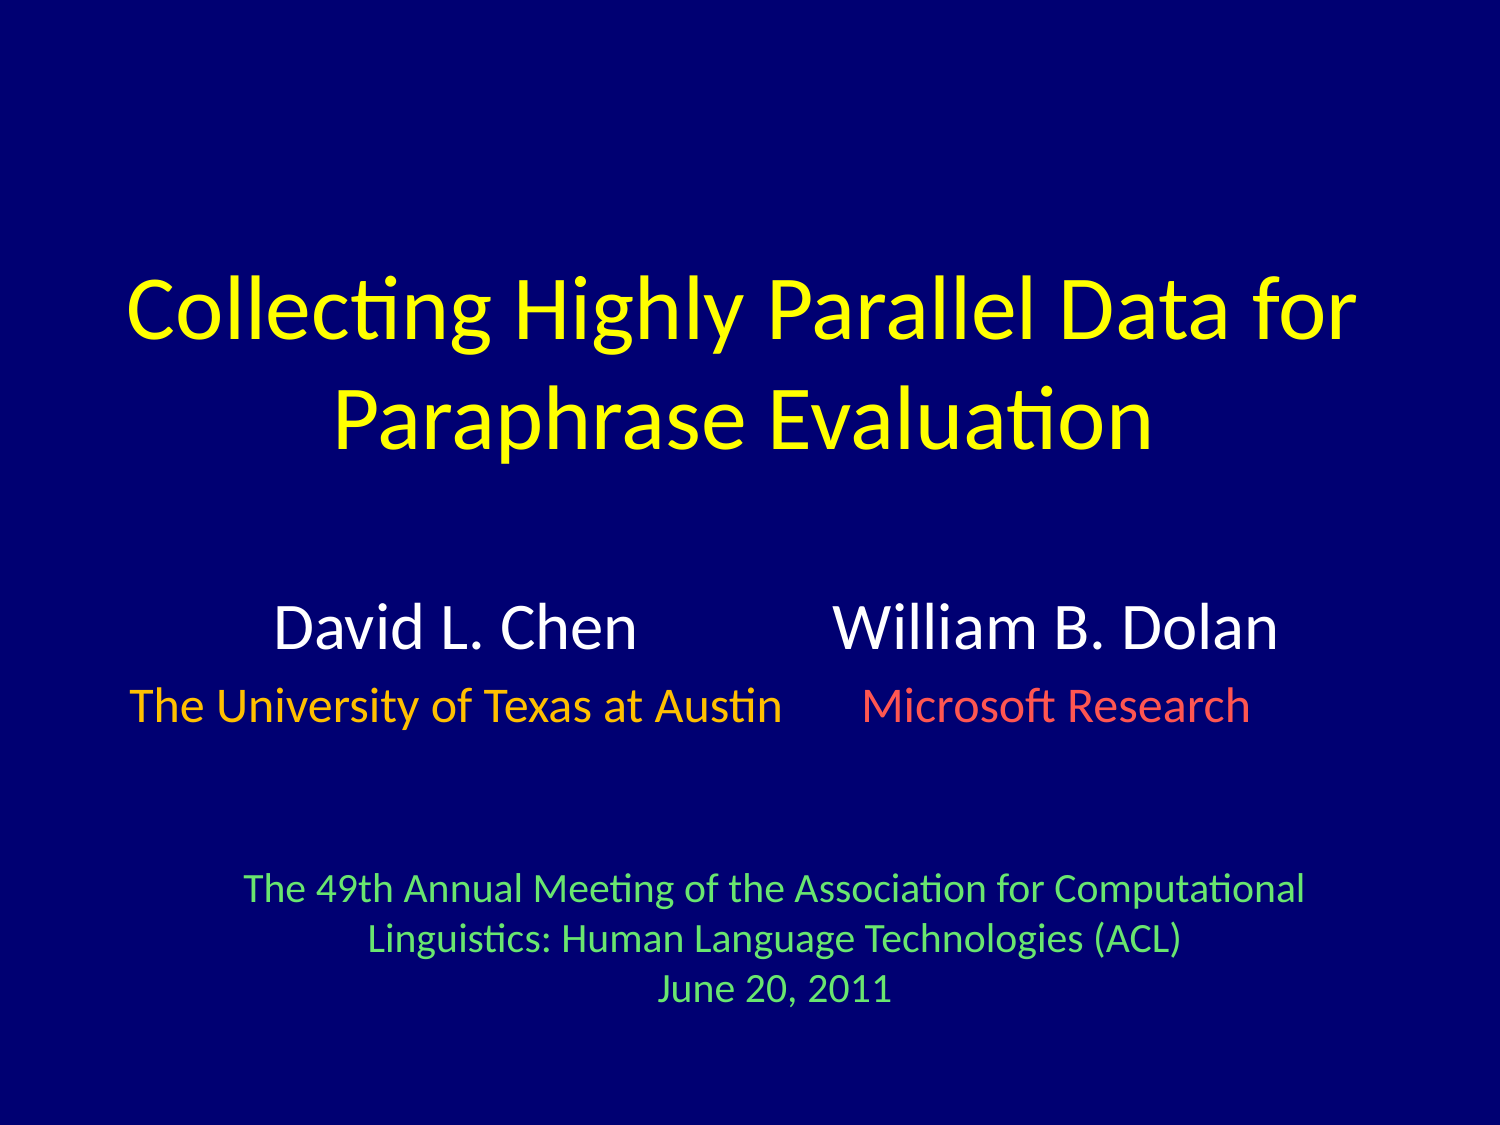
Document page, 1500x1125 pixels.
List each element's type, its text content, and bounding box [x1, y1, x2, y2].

subtitle David L. Chen The University of Texas at Austin [112, 575, 712, 850]
text_box William B. Dolan Microsoft Research [712, 575, 1400, 850]
title Collecting Highly Parallel Data for Paraphrase Evaluation [106, 237, 1382, 479]
text_box The 49th Annual Meeting of the Association for Computational Linguistics: Human Language Technologies (ACL) June 20, 2011 [174, 853, 1375, 1018]
